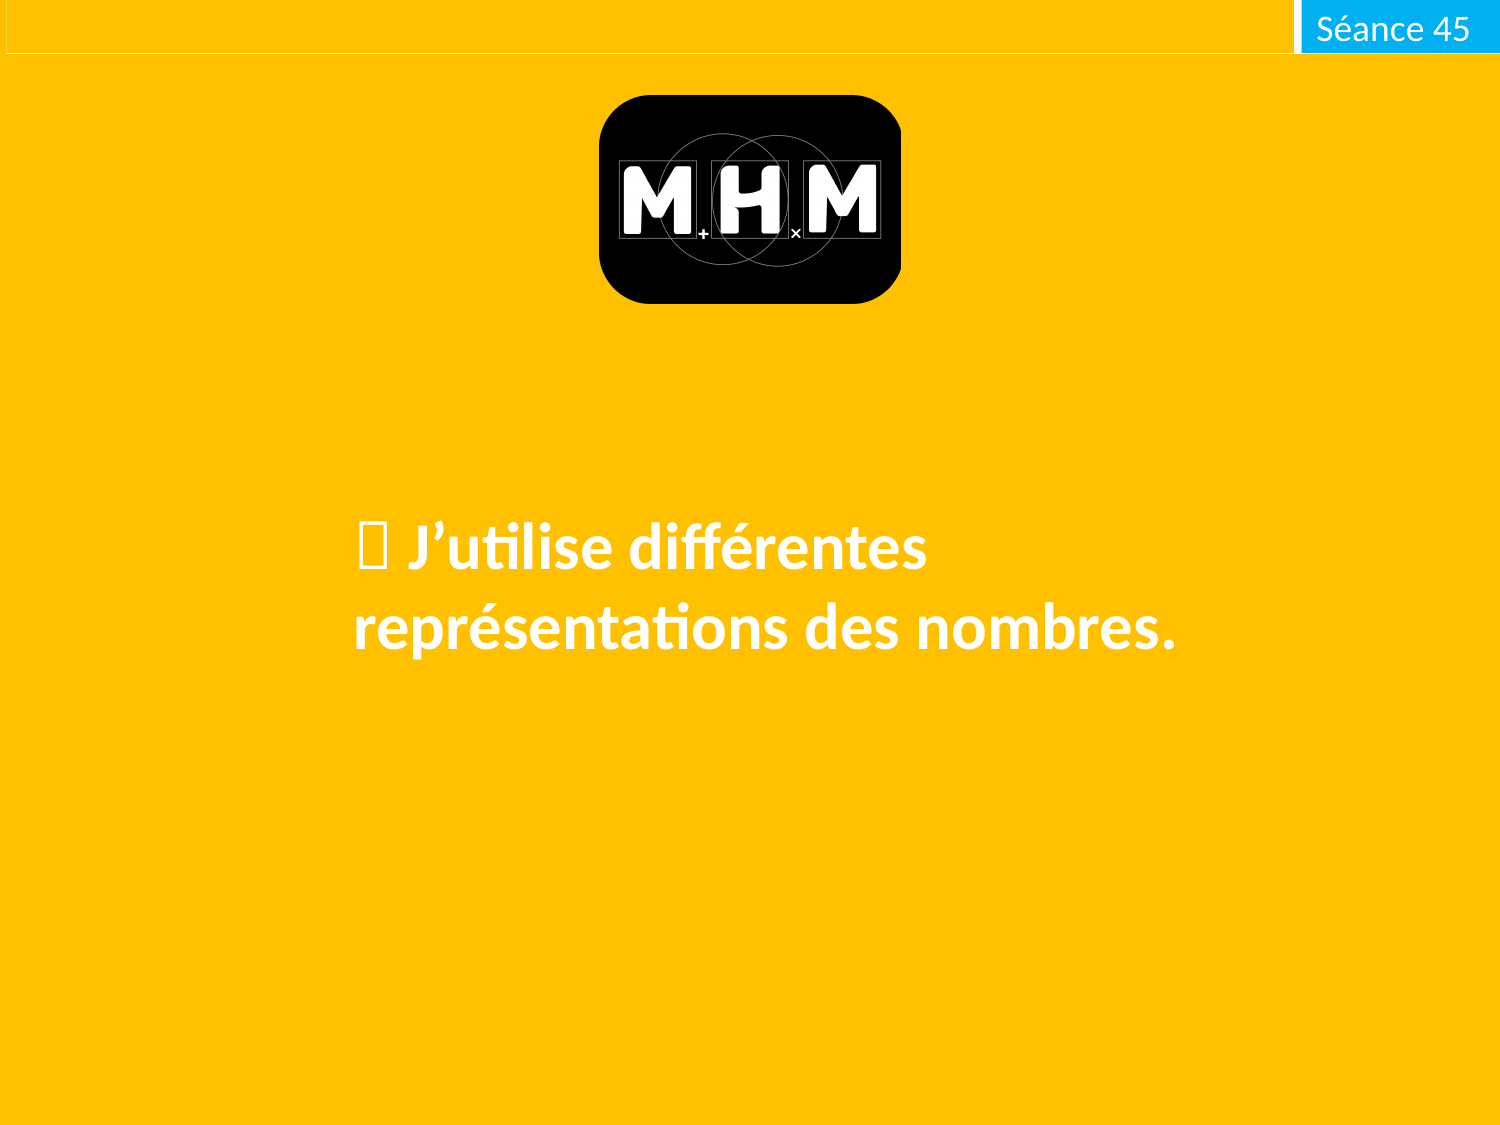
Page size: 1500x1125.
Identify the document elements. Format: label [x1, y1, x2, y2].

text_box [0, 53, 1500, 1125]
